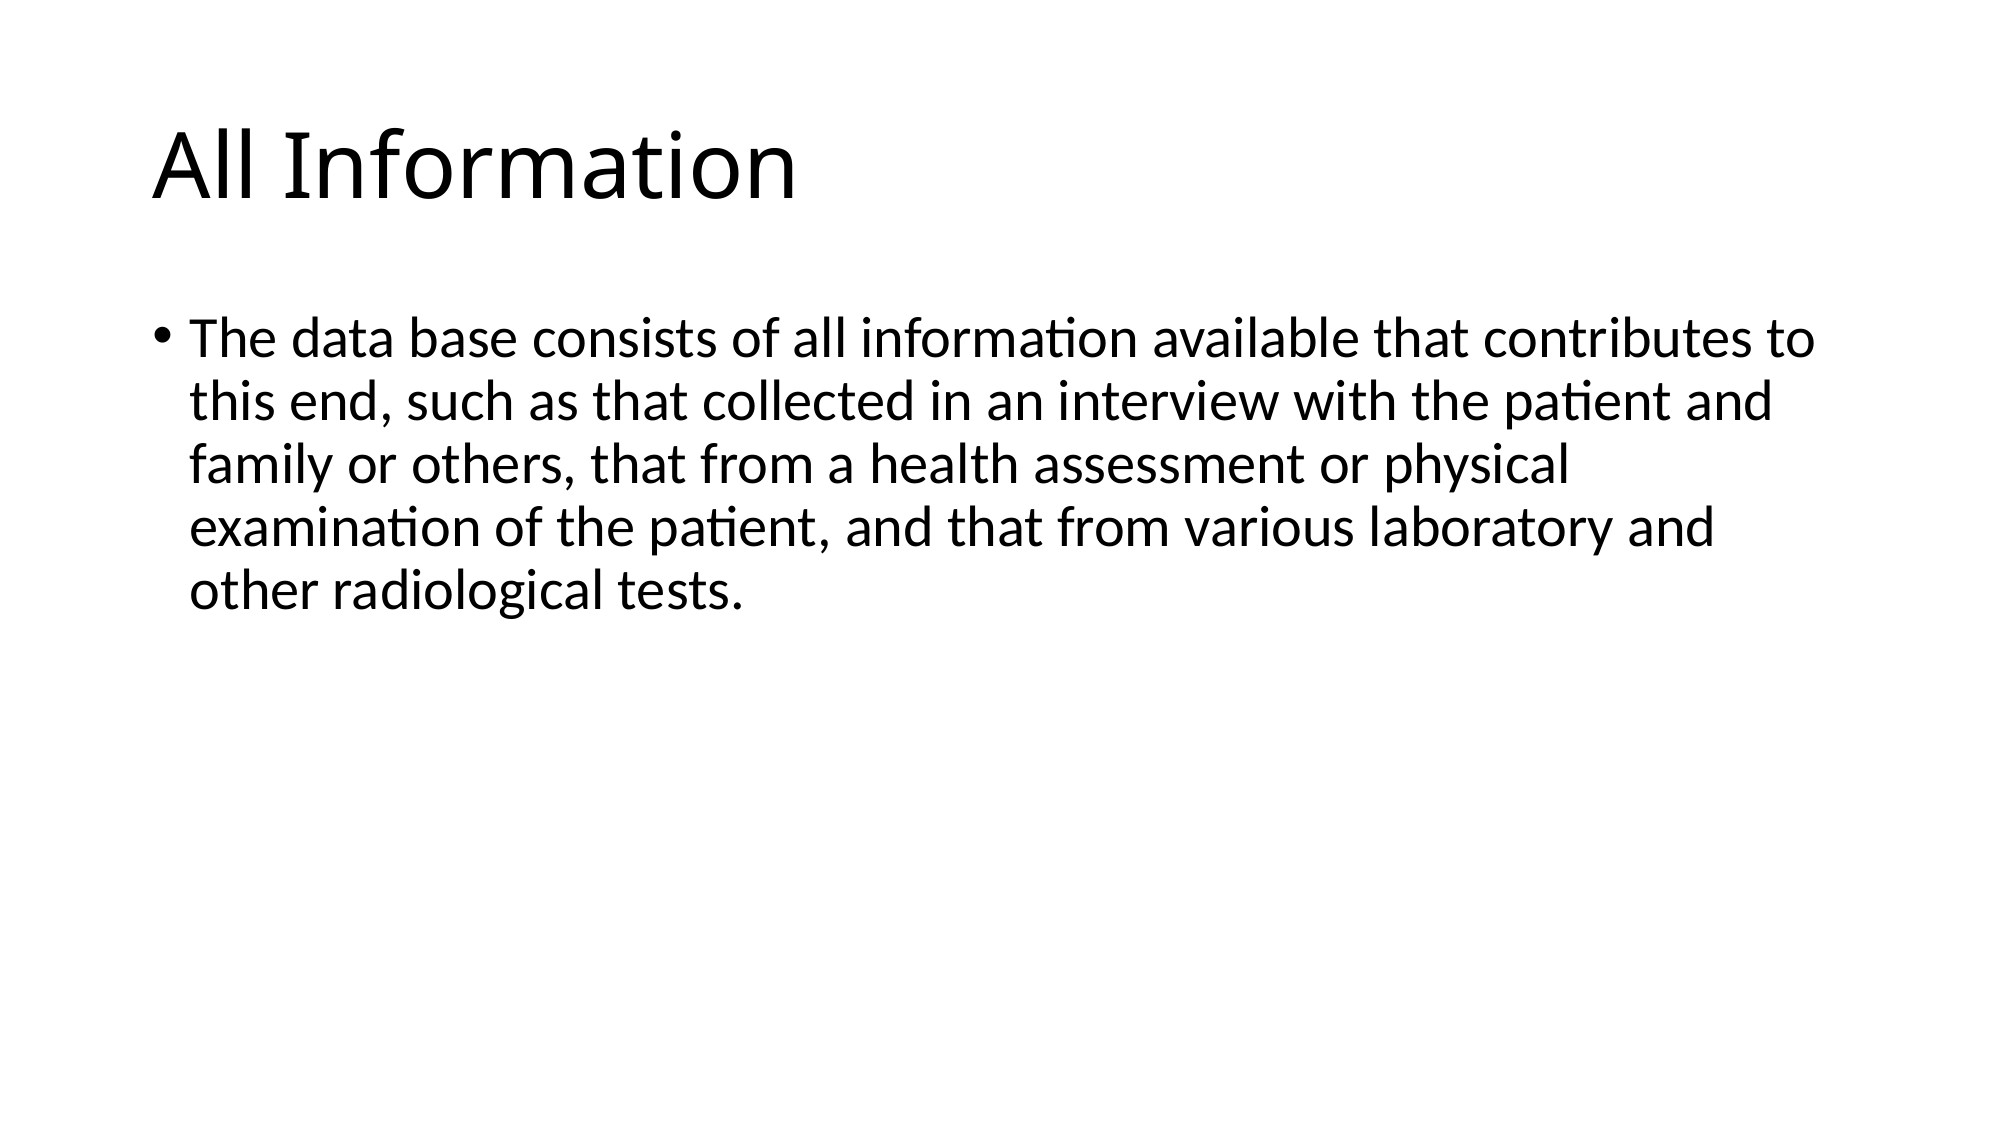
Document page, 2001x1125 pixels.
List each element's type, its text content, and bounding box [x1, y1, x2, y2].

title All Information [137, 59, 1863, 278]
list The data base consists of all information available that contributes to this end, such as that collected in an interview with the patient and family or others, that from a health assessment or physical examination of the patient, and that from various laboratory and other radiological tests. [137, 299, 1863, 1014]
